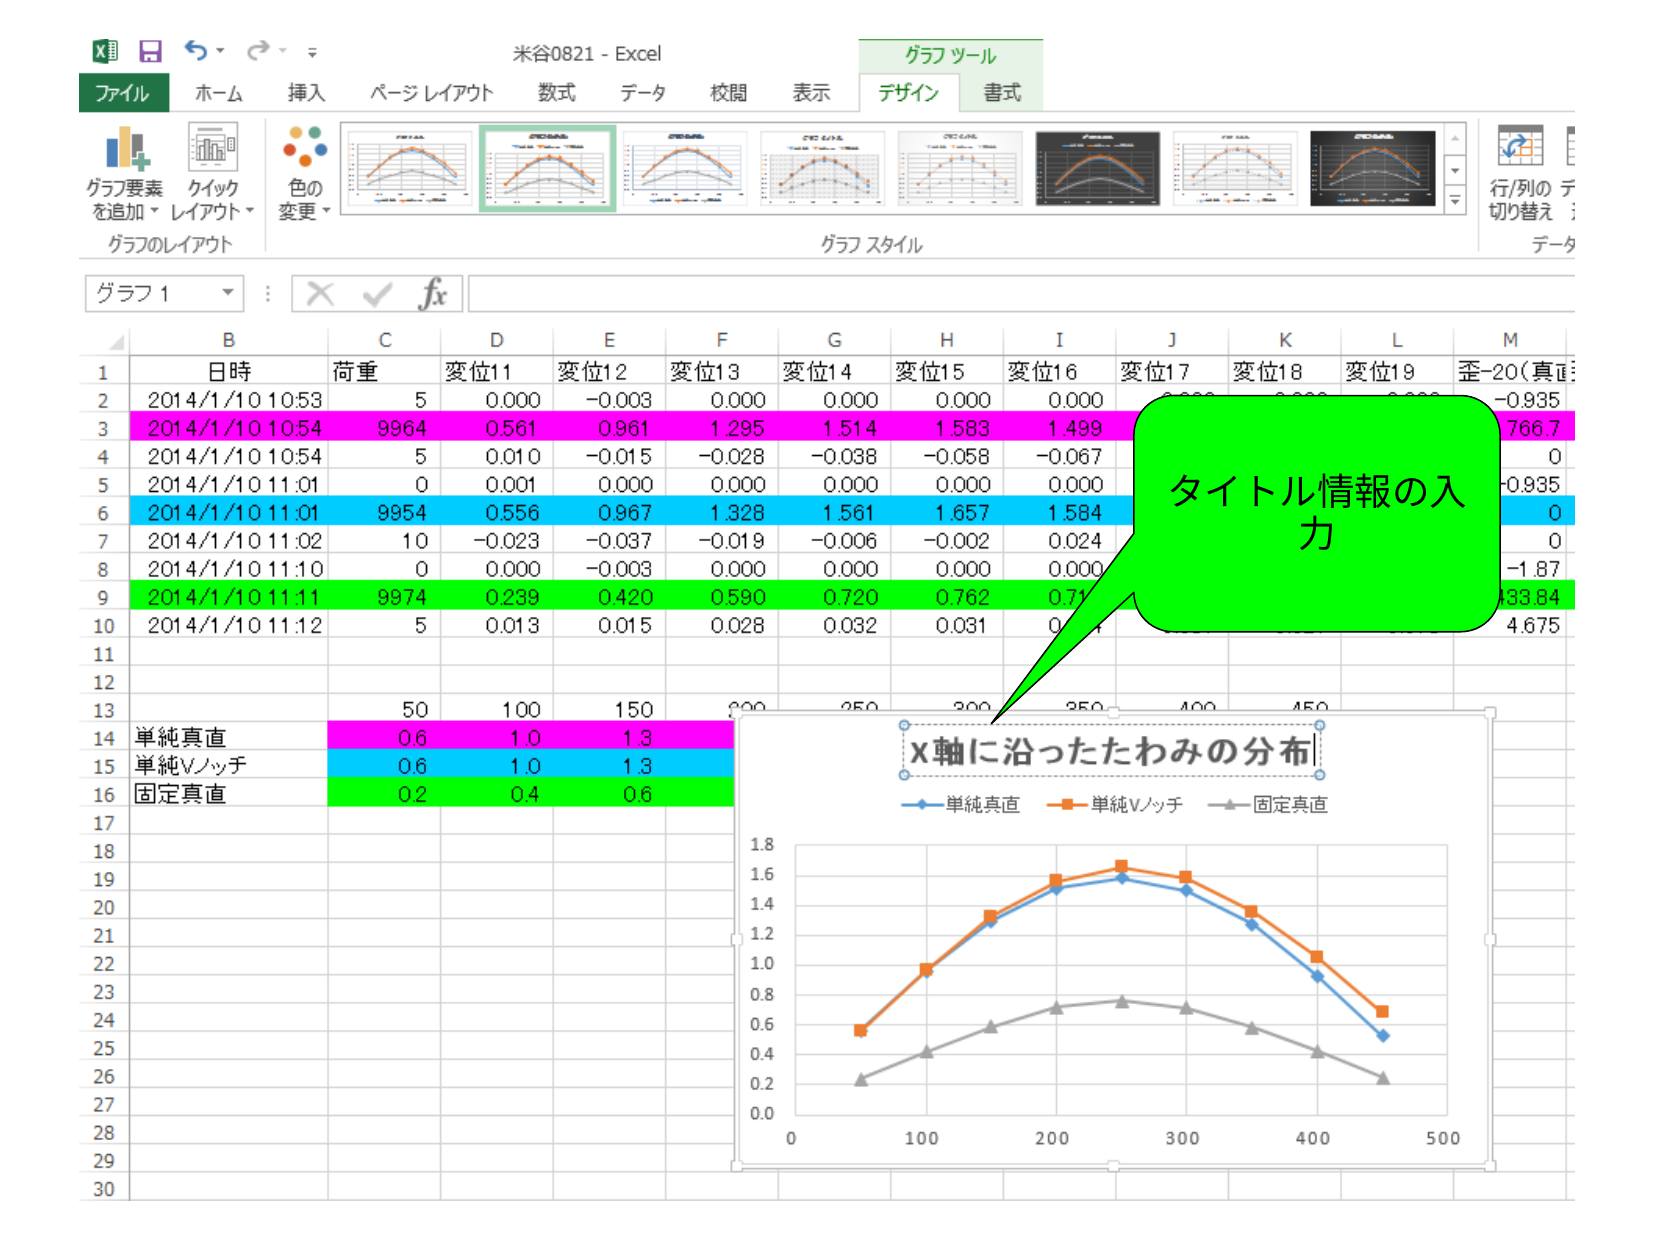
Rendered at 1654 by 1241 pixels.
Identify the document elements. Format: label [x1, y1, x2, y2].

picture [78, 39, 1575, 1201]
